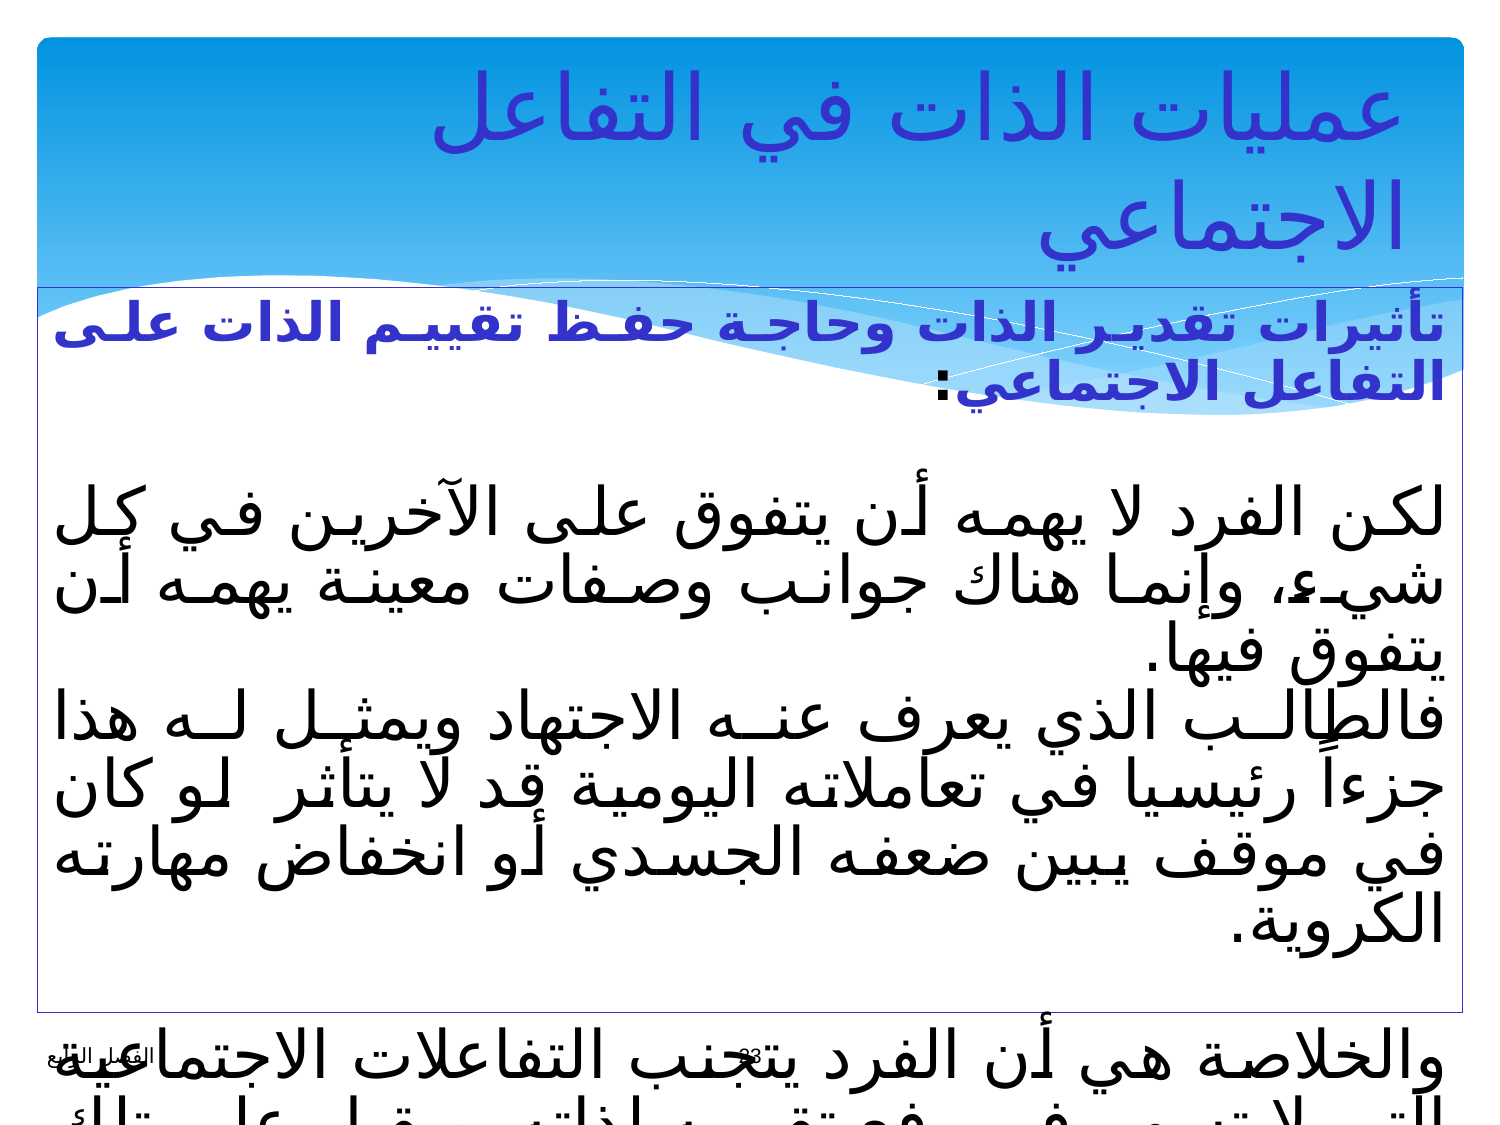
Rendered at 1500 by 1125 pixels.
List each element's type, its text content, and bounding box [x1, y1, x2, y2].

slide_number 23 [654, 1025, 846, 1086]
title عمليات الذات في التفاعل الاجتماعي [75, 55, 1425, 261]
footer الفصل الرابع [31, 1025, 653, 1086]
list تأثيرات تقدير الذات وحاجة حفظ تقييم الذات على التفاعل الاجتماعي: لكن الفرد لا يهمه أن يتفوق على الآخرين في كل شيء، وإنما هناك جوانب وصفات معينة يهمه أن يتفوق فيها. فالطالب الذي يعرف عنه الاجتهاد ويمثل له هذا جزءاً رئيسيا في تعاملاته اليومية قد لا يتأثر لو كان في موقف يبين ضعفه الجسدي أو انخفاض مهارته الكروية. والخلاصة هي أن الفرد يتجنب التفاعلات الاجتماعية التي لا تسهم في رفع تقييمه لذاته، ويقبل على تلك التي تسهم في ذلك. [37, 287, 1463, 1013]
